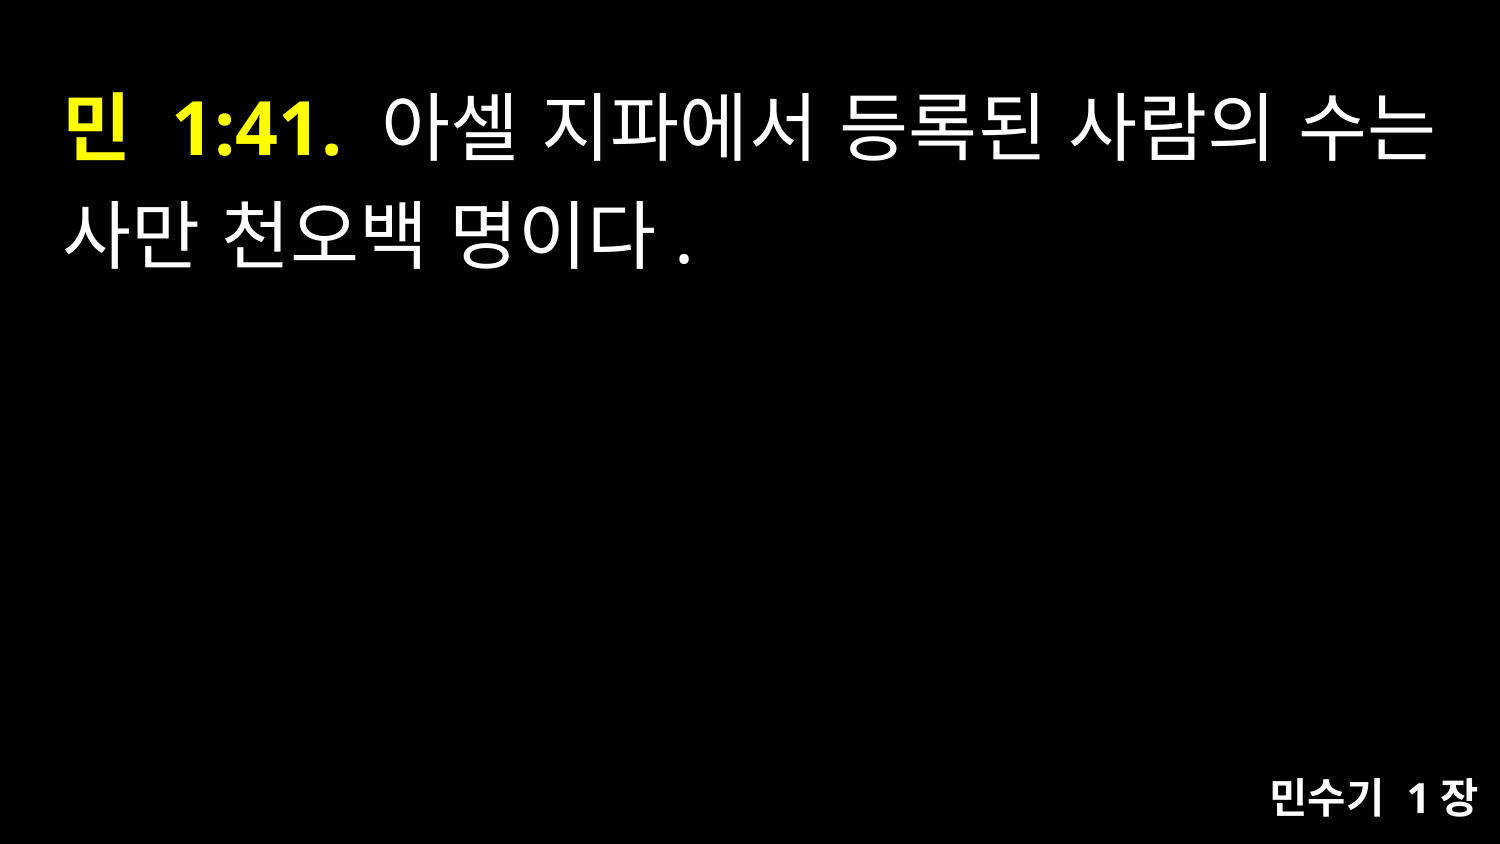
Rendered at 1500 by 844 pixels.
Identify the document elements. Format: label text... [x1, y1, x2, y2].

title 민 1:41. 아셀 지파에서 등록된 사람의 수는 사만 천오백 명이다. [0, 0, 1500, 844]
subtitle 민수기 1장 [916, 770, 1500, 844]
